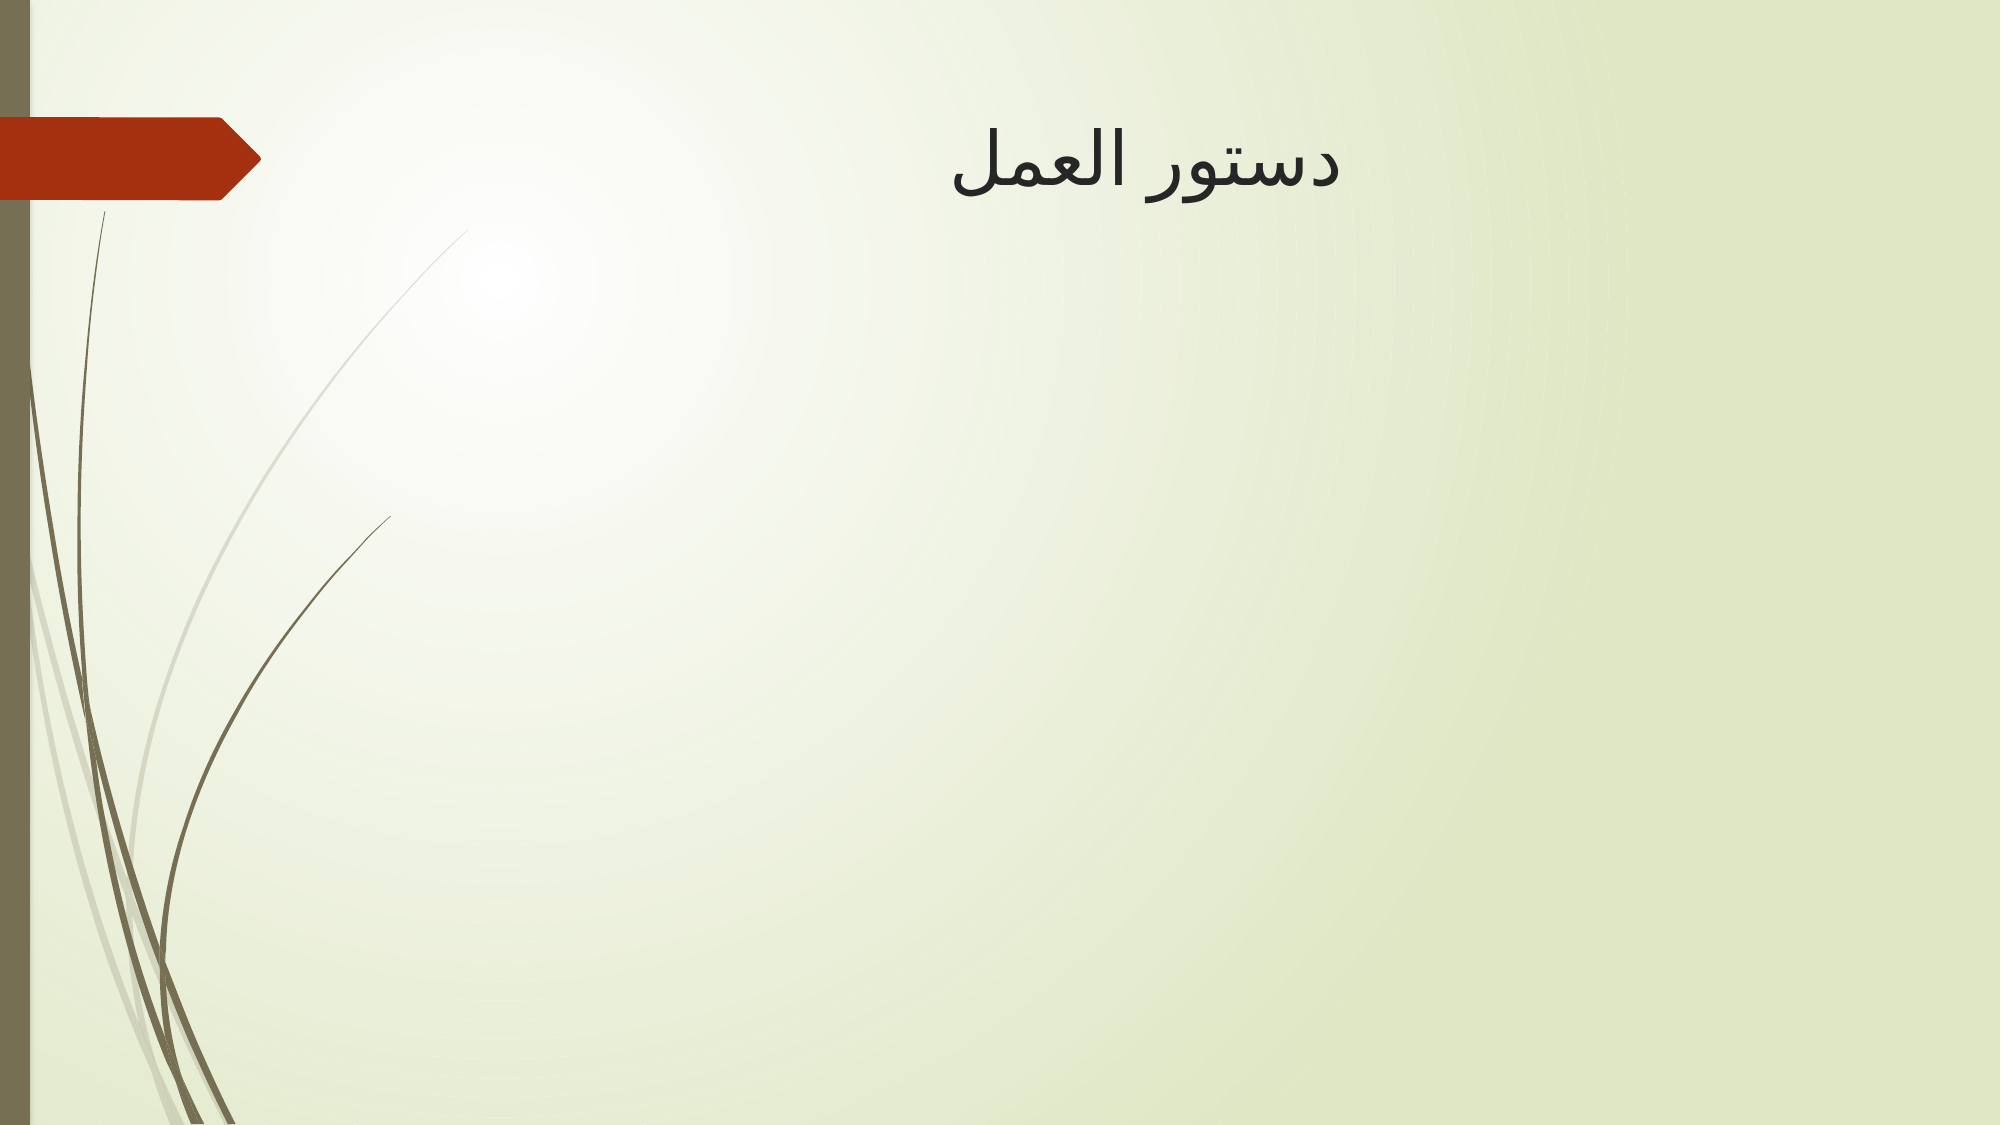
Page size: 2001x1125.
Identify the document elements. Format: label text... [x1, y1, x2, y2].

title دستور العمل [425, 102, 1888, 313]
